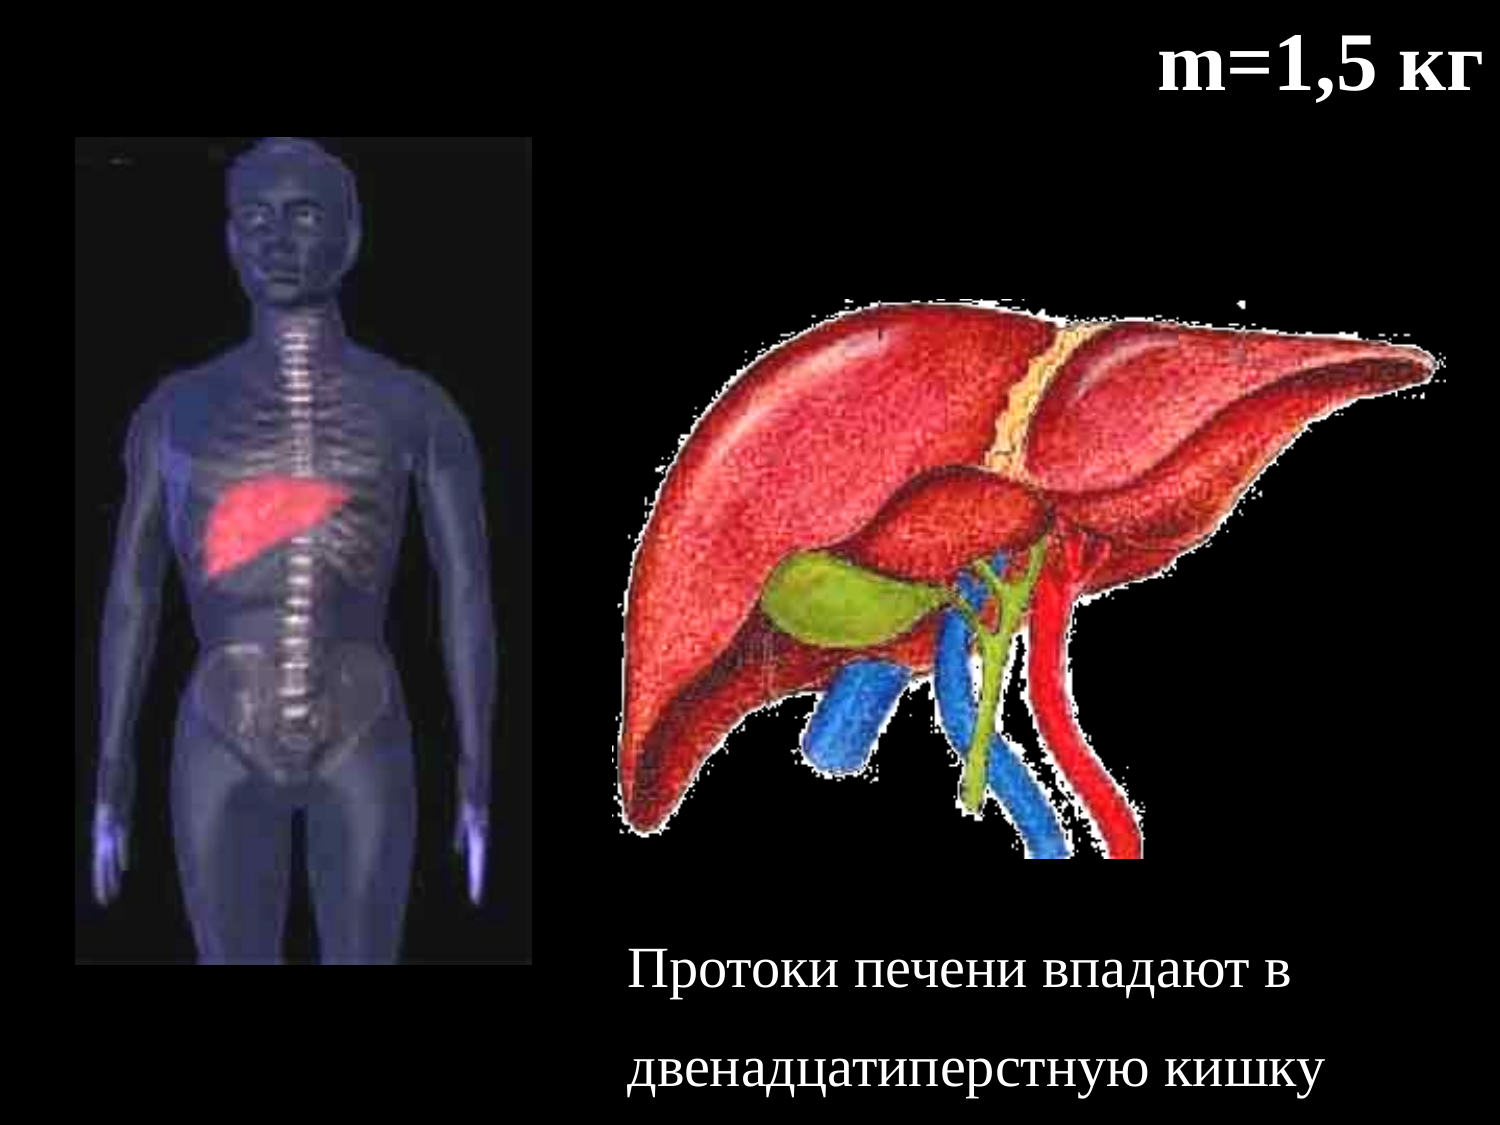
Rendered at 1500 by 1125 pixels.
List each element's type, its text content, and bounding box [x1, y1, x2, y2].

text_box Протоки печени впадают в двенадцатиперстную кишку [612, 922, 1488, 1106]
picture [612, 299, 1447, 859]
picture [74, 137, 532, 965]
text_box m=1,5 кг [1142, 0, 1500, 115]
